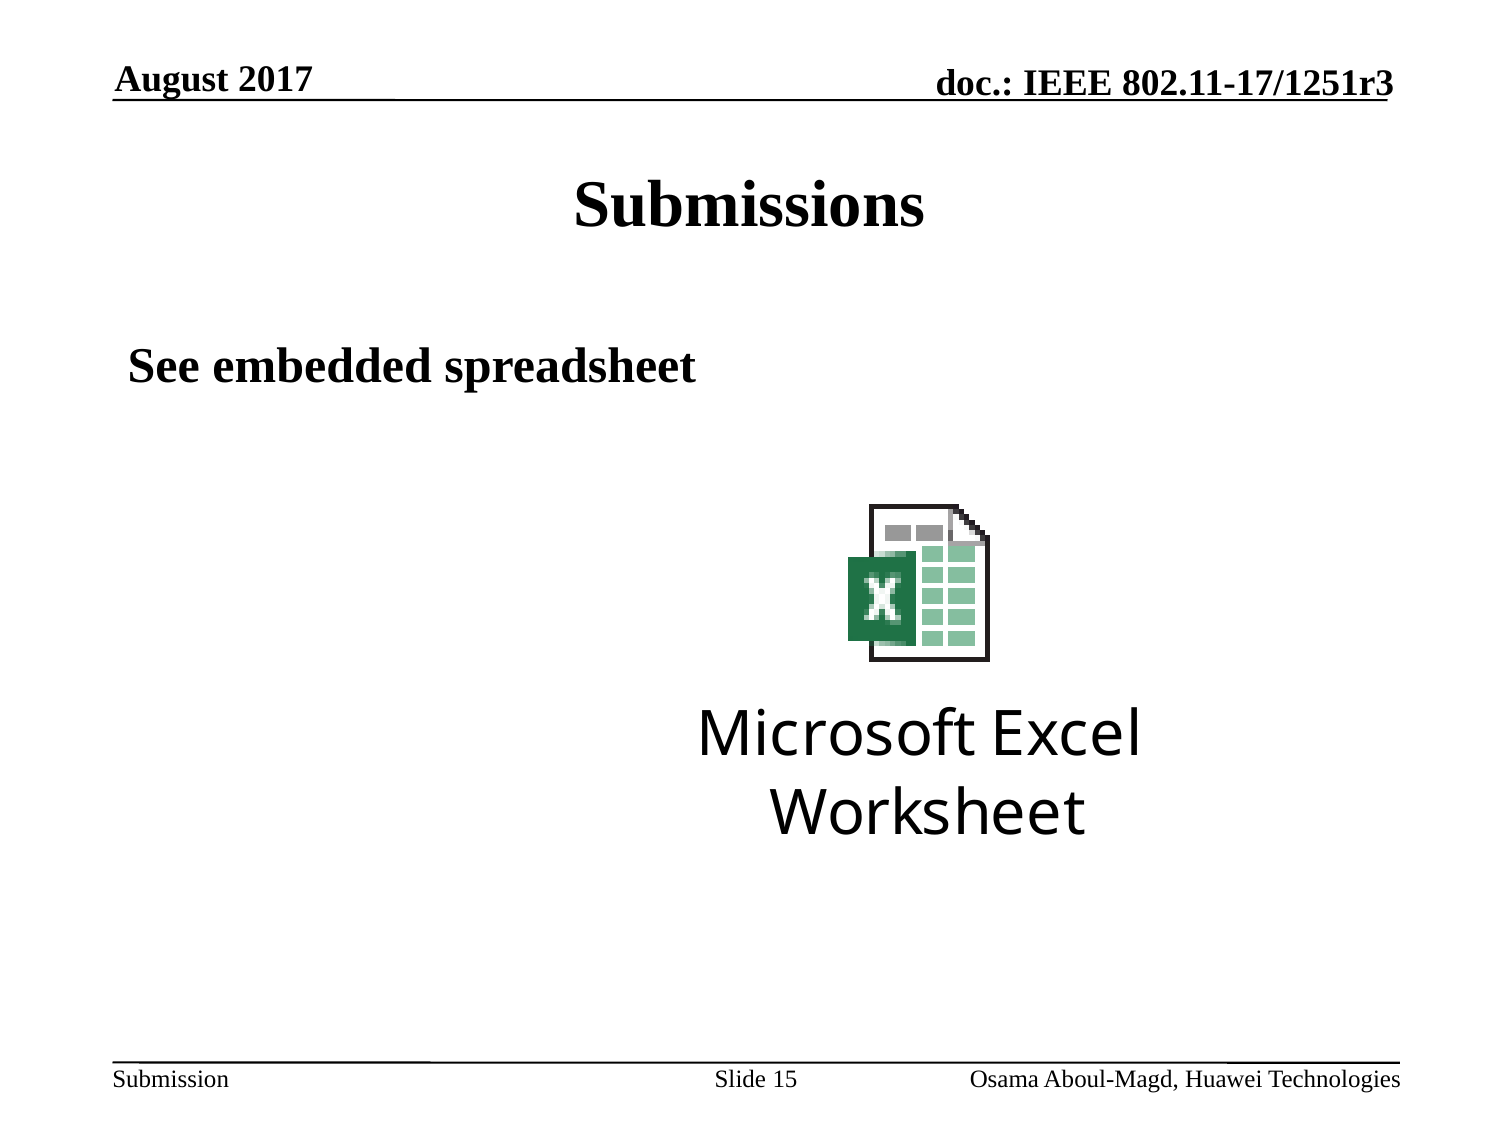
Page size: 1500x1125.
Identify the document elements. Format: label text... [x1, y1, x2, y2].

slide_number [114, 54, 423, 100]
footer Osama Aboul-Magd, Huawei Technologies [878, 1061, 1402, 1093]
title Submissions [112, 112, 1388, 288]
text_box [674, 498, 1180, 926]
list See embedded spreadsheet [112, 324, 1388, 1000]
slide_number Slide 15 [712, 1061, 800, 1123]
